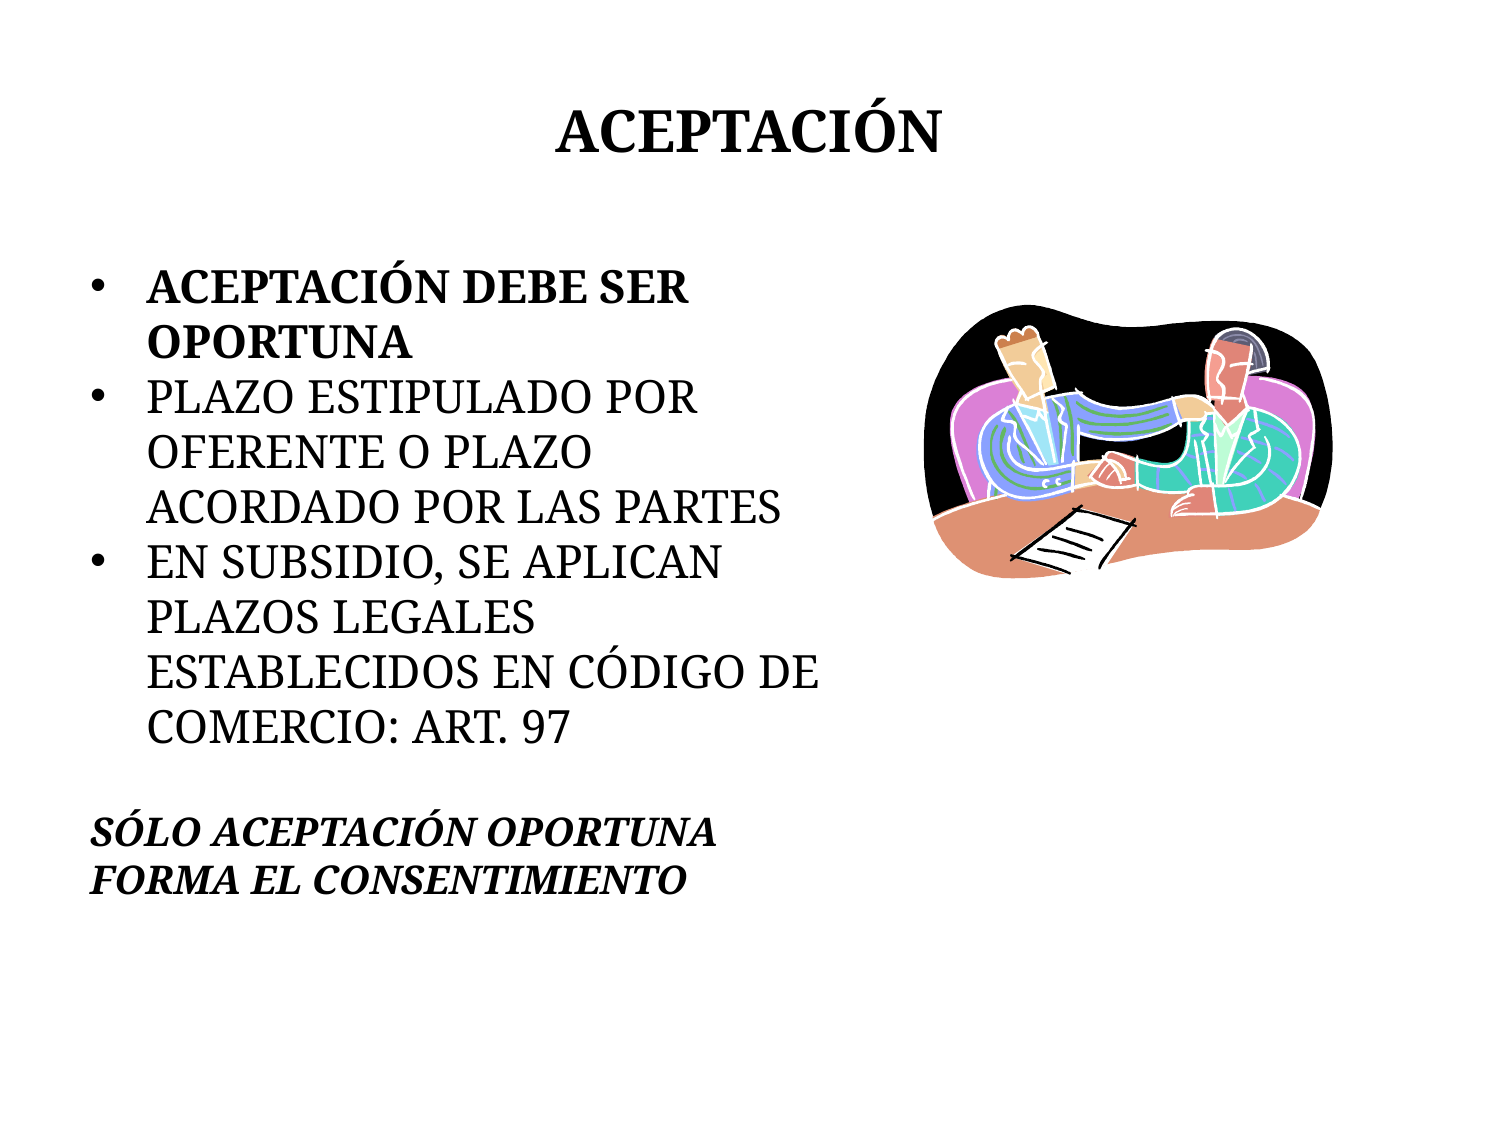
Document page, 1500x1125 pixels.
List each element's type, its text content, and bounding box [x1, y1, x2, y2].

list ACEPTACIÓN DEBE SER OPORTUNA PLAZO ESTIPULADO POR OFERENTE O PLAZO ACORDADO POR LAS PARTES EN SUBSIDIO, SE APLICAN PLAZOS LEGALES ESTABLECIDOS EN CÓDIGO DE COMERCIO: ART. 97 SÓLO ACEPTACIÓN OPORTUNA FORMA EL CONSENTIMIENTO [75, 249, 875, 1025]
title ACEPTACIÓN [75, 45, 1425, 213]
picture [918, 299, 1338, 584]
